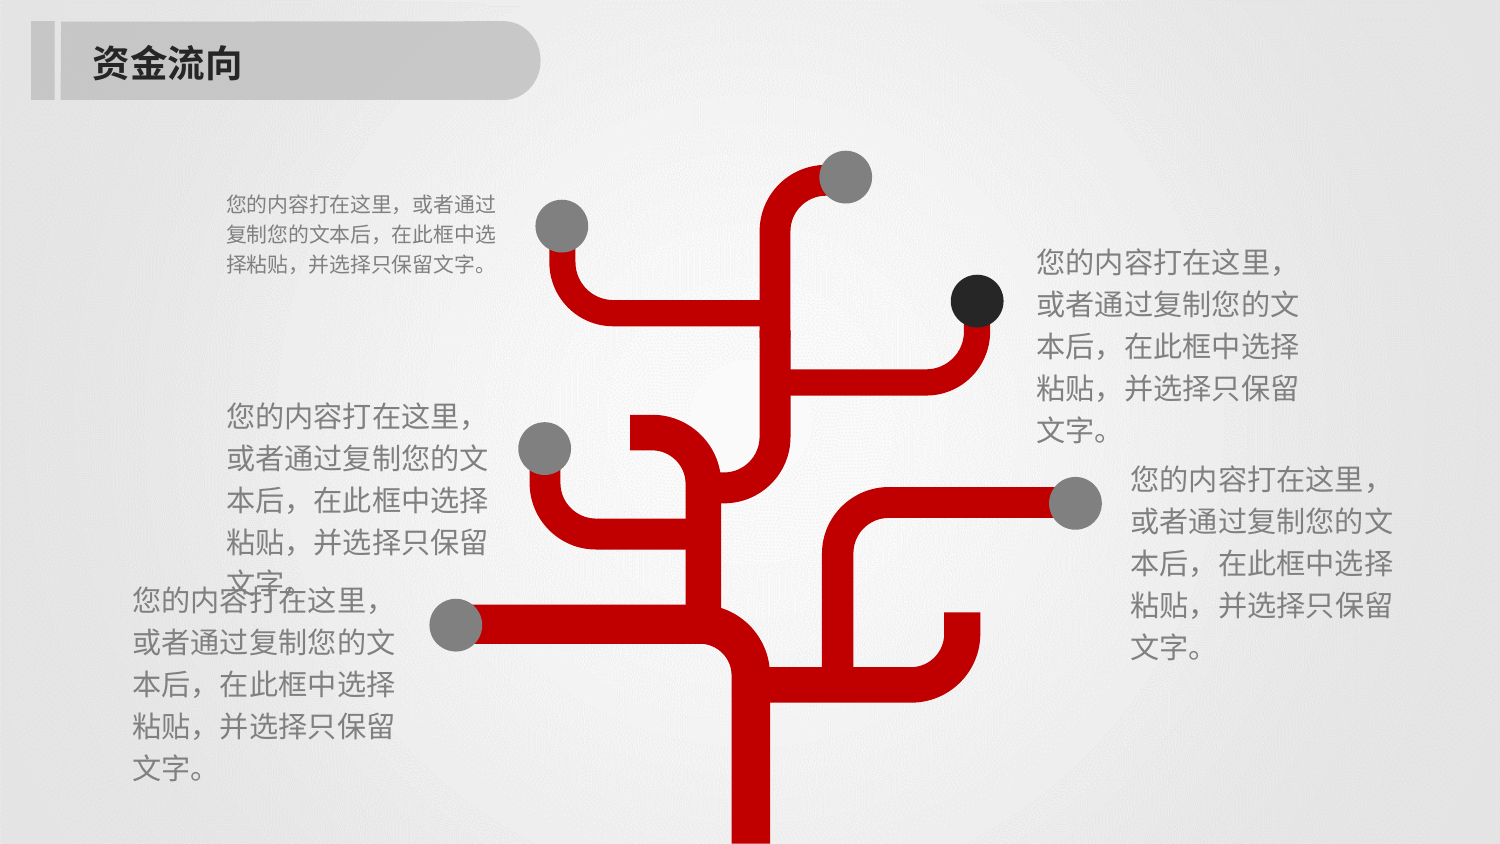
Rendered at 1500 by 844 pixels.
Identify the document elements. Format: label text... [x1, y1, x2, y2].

text_box [750, 612, 981, 703]
text_box [549, 252, 759, 327]
text_box [817, 148, 875, 206]
text_box [427, 607, 485, 654]
text_box [516, 420, 574, 478]
text_box 您的内容打在这里，或者通过复制您的文本后，在此框中选择粘贴，并选择只保留文字。 [214, 181, 525, 283]
text_box 您的内容打在这里，或者通过复制您的文本后，在此框中选择粘贴，并选择只保留文字。 [121, 570, 420, 791]
text_box [479, 604, 771, 844]
text_box [630, 414, 722, 626]
text_box [1046, 474, 1104, 532]
text_box 您的内容打在这里，或者通过复制您的文本后，在此框中选择粘贴，并选择只保留文字。 [214, 385, 511, 607]
text_box 资金流向 [81, 34, 549, 91]
text_box [791, 327, 991, 396]
text_box [821, 487, 1051, 692]
text_box [533, 197, 591, 255]
picture [0, 0, 1500, 844]
text_box [29, 19, 57, 102]
text_box 您的内容打在这里，或者通过复制您的文本后，在此框中选择粘贴，并选择只保留文字。 [1025, 231, 1319, 453]
text_box [702, 338, 791, 504]
text_box [58, 19, 534, 103]
text_box [529, 473, 703, 550]
text_box [948, 272, 1006, 330]
text_box [759, 165, 823, 338]
text_box 您的内容打在这里，或者通过复制您的文本后，在此框中选择粘贴，并选择只保留文字。 [1119, 448, 1406, 670]
